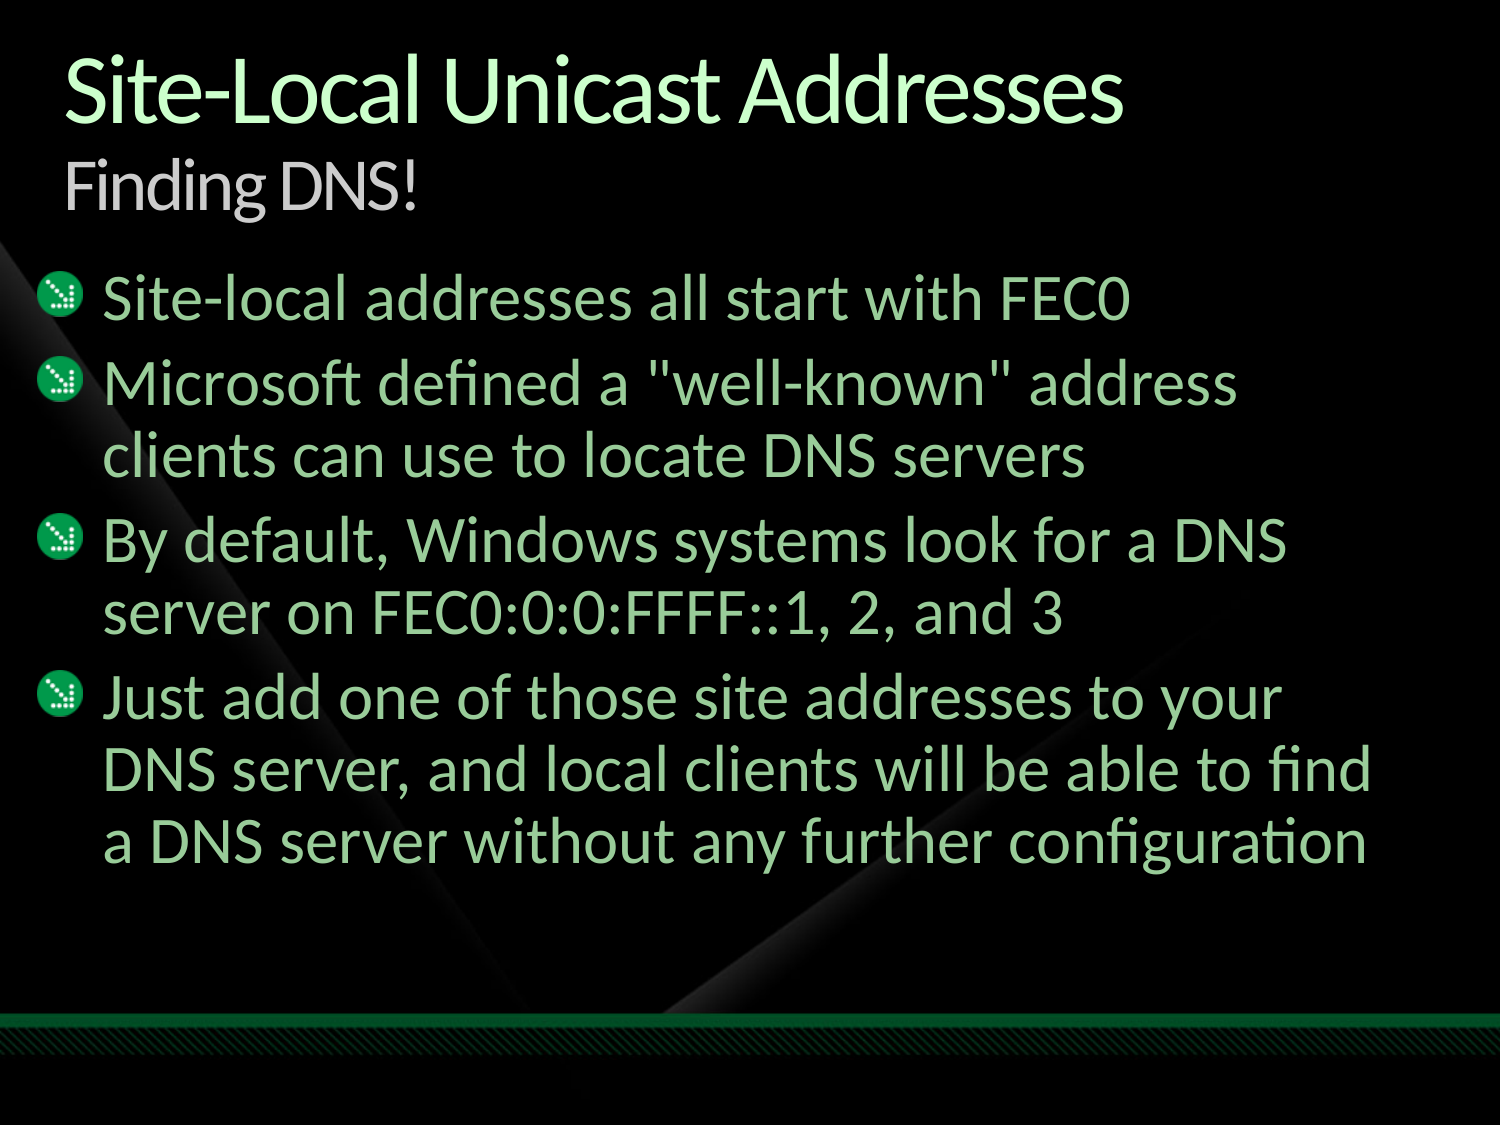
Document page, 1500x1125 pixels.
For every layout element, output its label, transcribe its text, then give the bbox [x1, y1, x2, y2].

picture [0, 0, 1500, 1125]
title Site-Local Unicast Addresses Finding DNS! [63, 37, 1438, 229]
list Site-local addresses all start with FEC0 Microsoft defined a "well-known" address clients can use to locate DNS servers By default, Windows systems look for a DNS server on FEC0:0:0:FFFF::1, 2, and 3 Just add one of those site addresses to your DNS server, and local clients will be able to find a DNS server without any further configuration [37, 262, 1413, 893]
